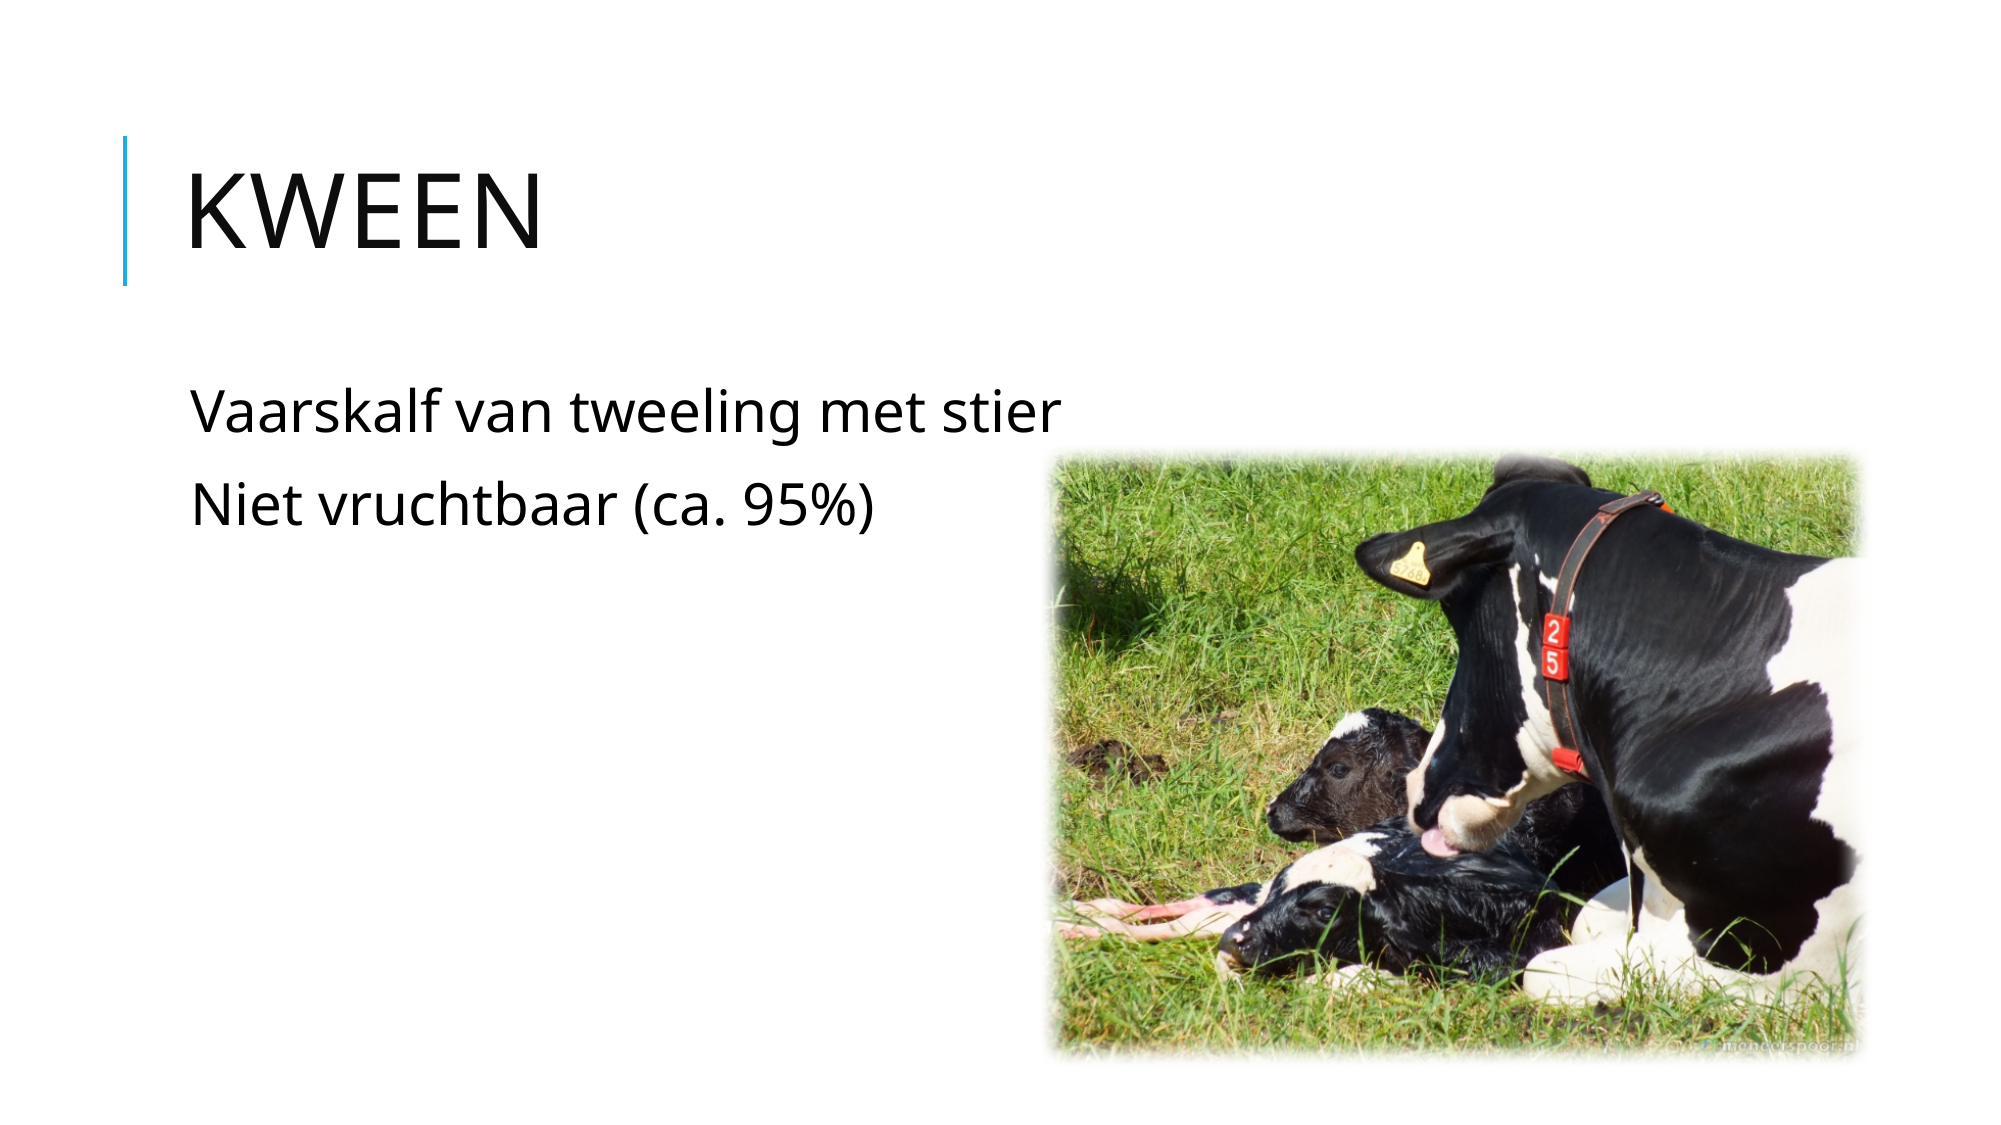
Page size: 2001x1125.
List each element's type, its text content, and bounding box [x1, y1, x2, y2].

title kween [168, 96, 1763, 342]
picture [1038, 443, 1872, 1069]
list Vaarskalf van tweeling met stier Niet vruchtbaar (ca. 95%) [168, 375, 1763, 1035]
